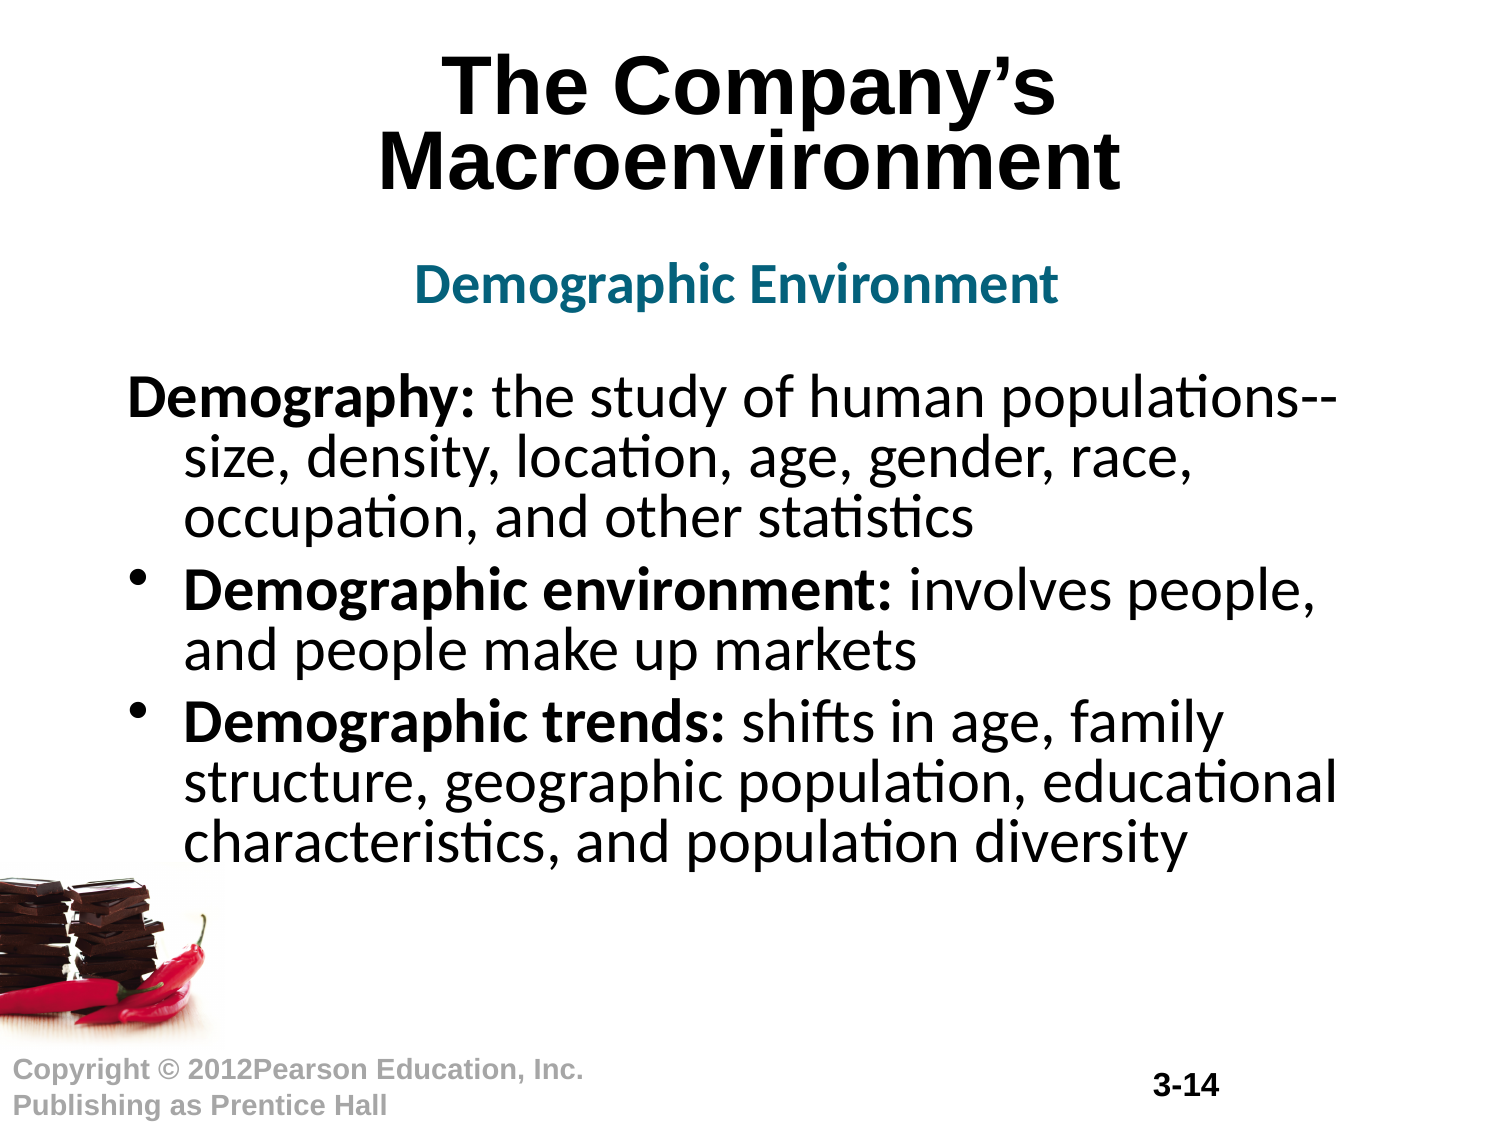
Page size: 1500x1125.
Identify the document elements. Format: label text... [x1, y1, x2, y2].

picture [0, 862, 225, 1050]
list Demography: the study of human populations-- size, density, location, age, gender, race, occupation, and other statistics Demographic environment: involves people, and people make up markets Demographic trends: shifts in age, family structure, geographic population, educational characteristics, and population diversity [112, 362, 1388, 1038]
list Demographic Environment [149, 237, 1326, 301]
title The Company’s Macroenvironment [112, 37, 1388, 226]
